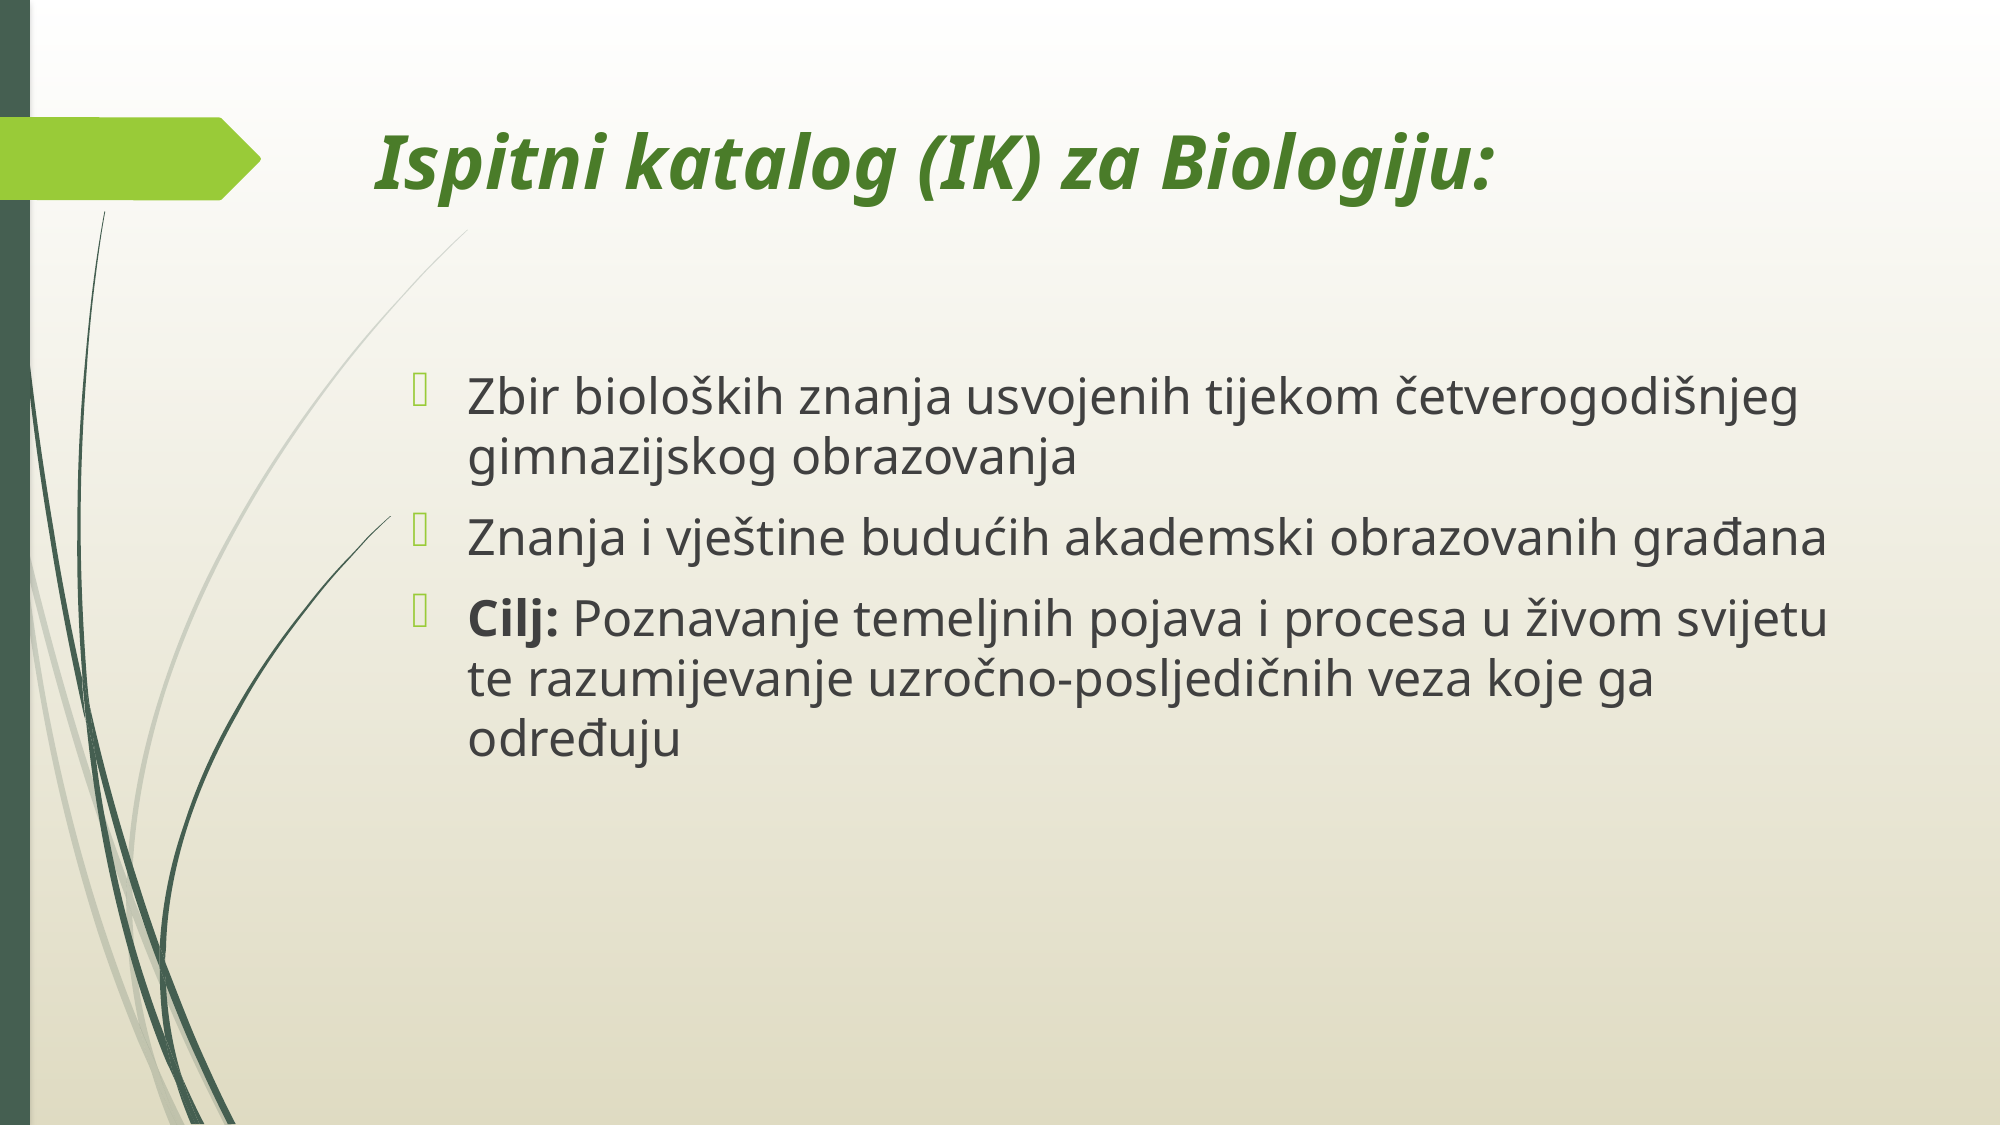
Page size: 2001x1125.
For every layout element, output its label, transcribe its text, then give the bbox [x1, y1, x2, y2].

list Zbir bioloških znanja usvojenih tijekom četverogodišnjeg gimnazijskog obrazovanja Znanja i vještine budućih akademski obrazovanih građana Cilj: Poznavanje temeljnih pojava i procesa u živom svijetu te razumijevanje uzročno-posljedičnih veza koje ga određuju [396, 356, 1860, 977]
title Ispitni katalog (IK) za Biologiju: [361, 107, 1824, 317]
